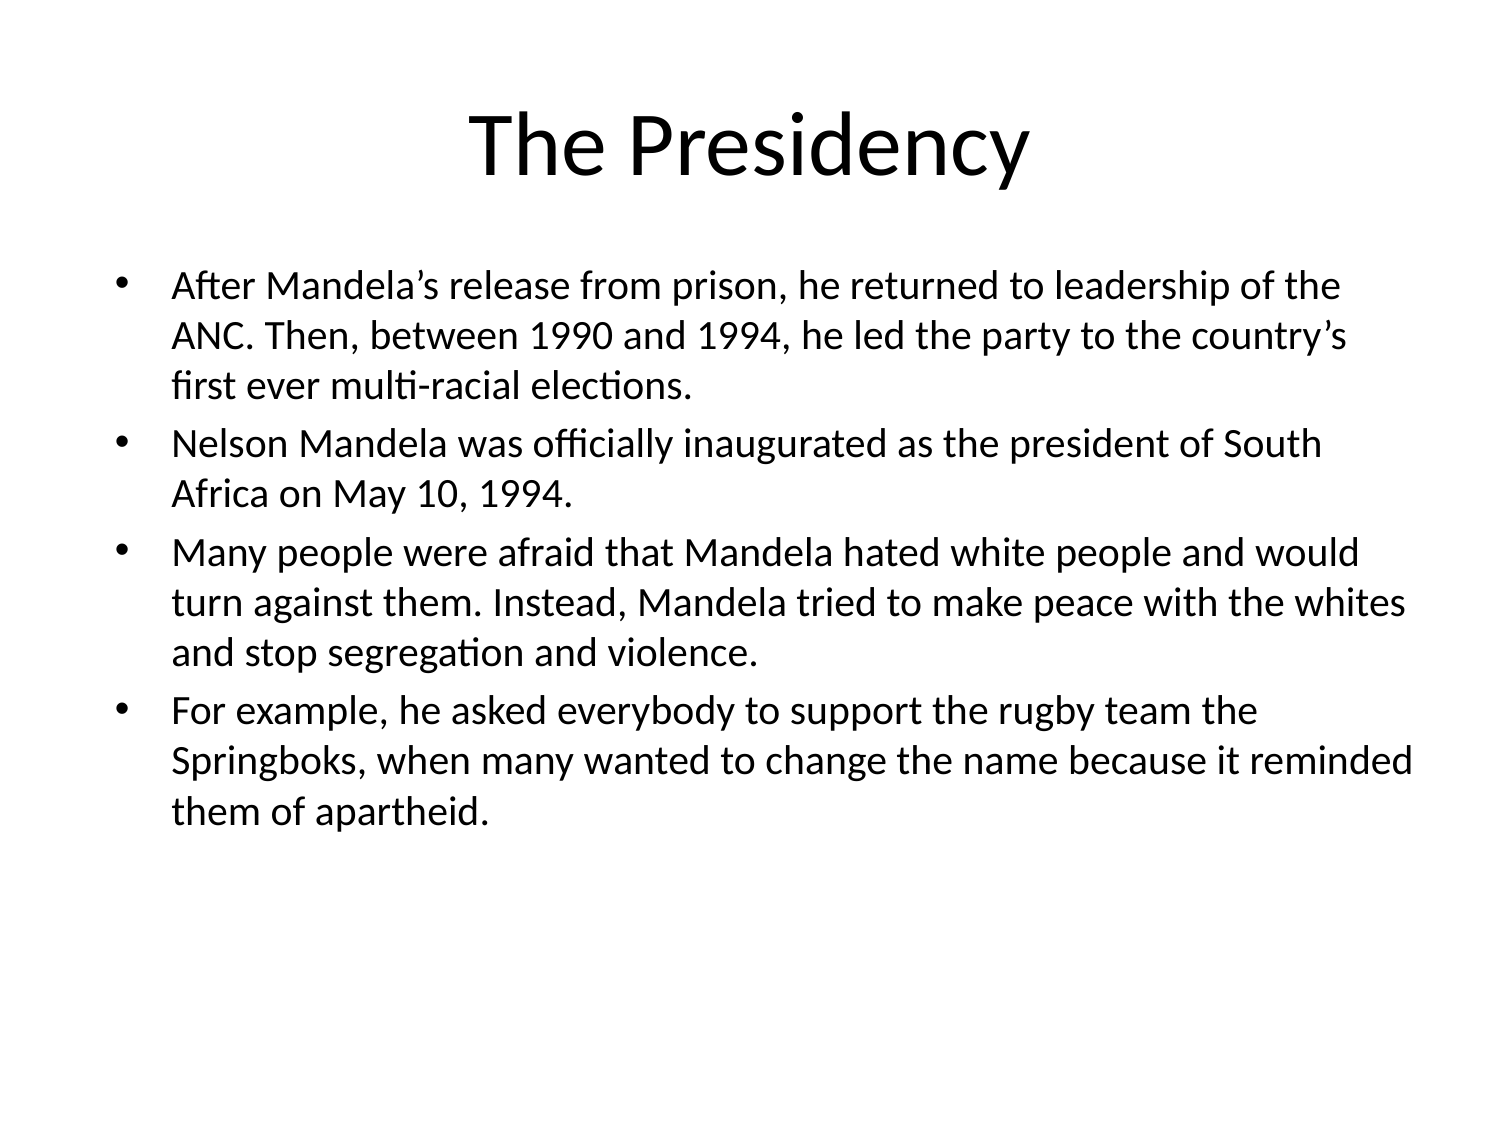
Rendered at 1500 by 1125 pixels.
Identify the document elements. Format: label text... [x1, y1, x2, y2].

title The Presidency [75, 45, 1425, 233]
list After Mandela’s release from prison, he returned to leadership of the ANC. Then, between 1990 and 1994, he led the party to the country’s first ever multi-racial elections. Nelson Mandela was officially inaugurated as the president of South Africa on May 10, 1994. Many people were afraid that Mandela hated white people and would turn against them. Instead, Mandela tried to make peace with the whites and stop segregation and violence. For example, he asked everybody to support the rugby team the Springboks, when many wanted to change the name because it reminded them of apartheid. [99, 249, 1438, 1013]
